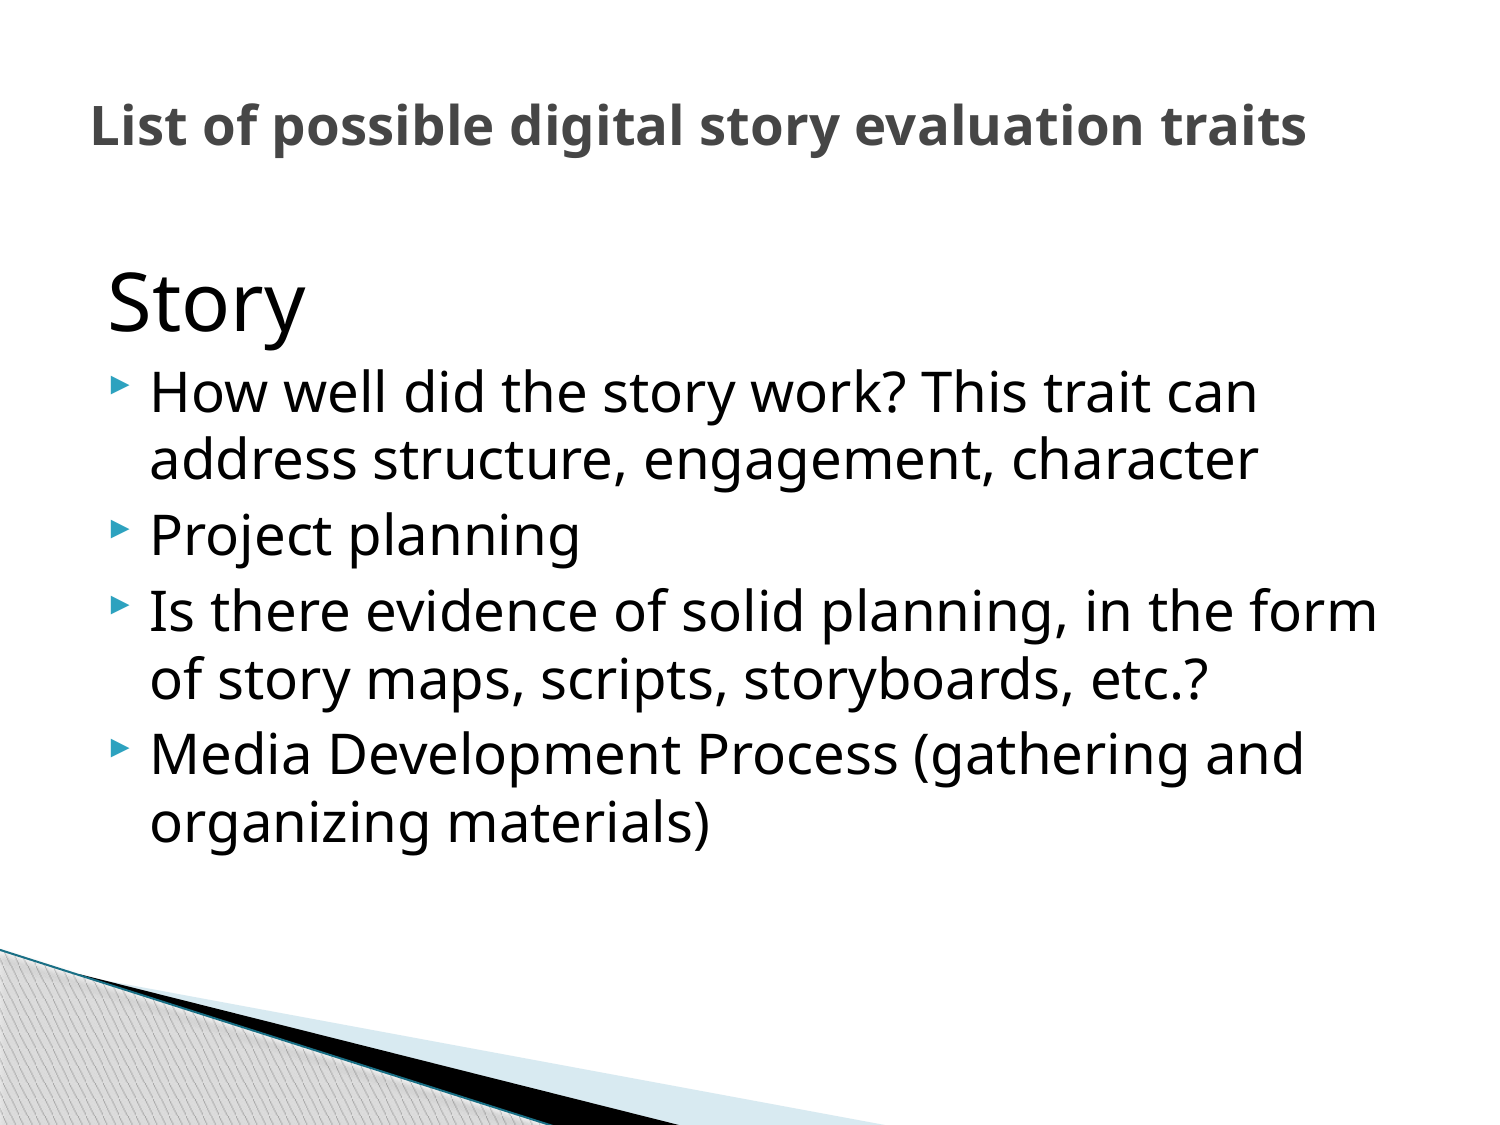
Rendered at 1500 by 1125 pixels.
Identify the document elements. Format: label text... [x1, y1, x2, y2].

title List of possible digital story evaluation traits [75, 62, 1425, 250]
list Story How well did the story work? This trait can address structure, engagement, character Project planning Is there evidence of solid planning, in the form of story maps, scripts, storyboards, etc.? Media Development Process (gathering and organizing materials) [75, 250, 1425, 986]
